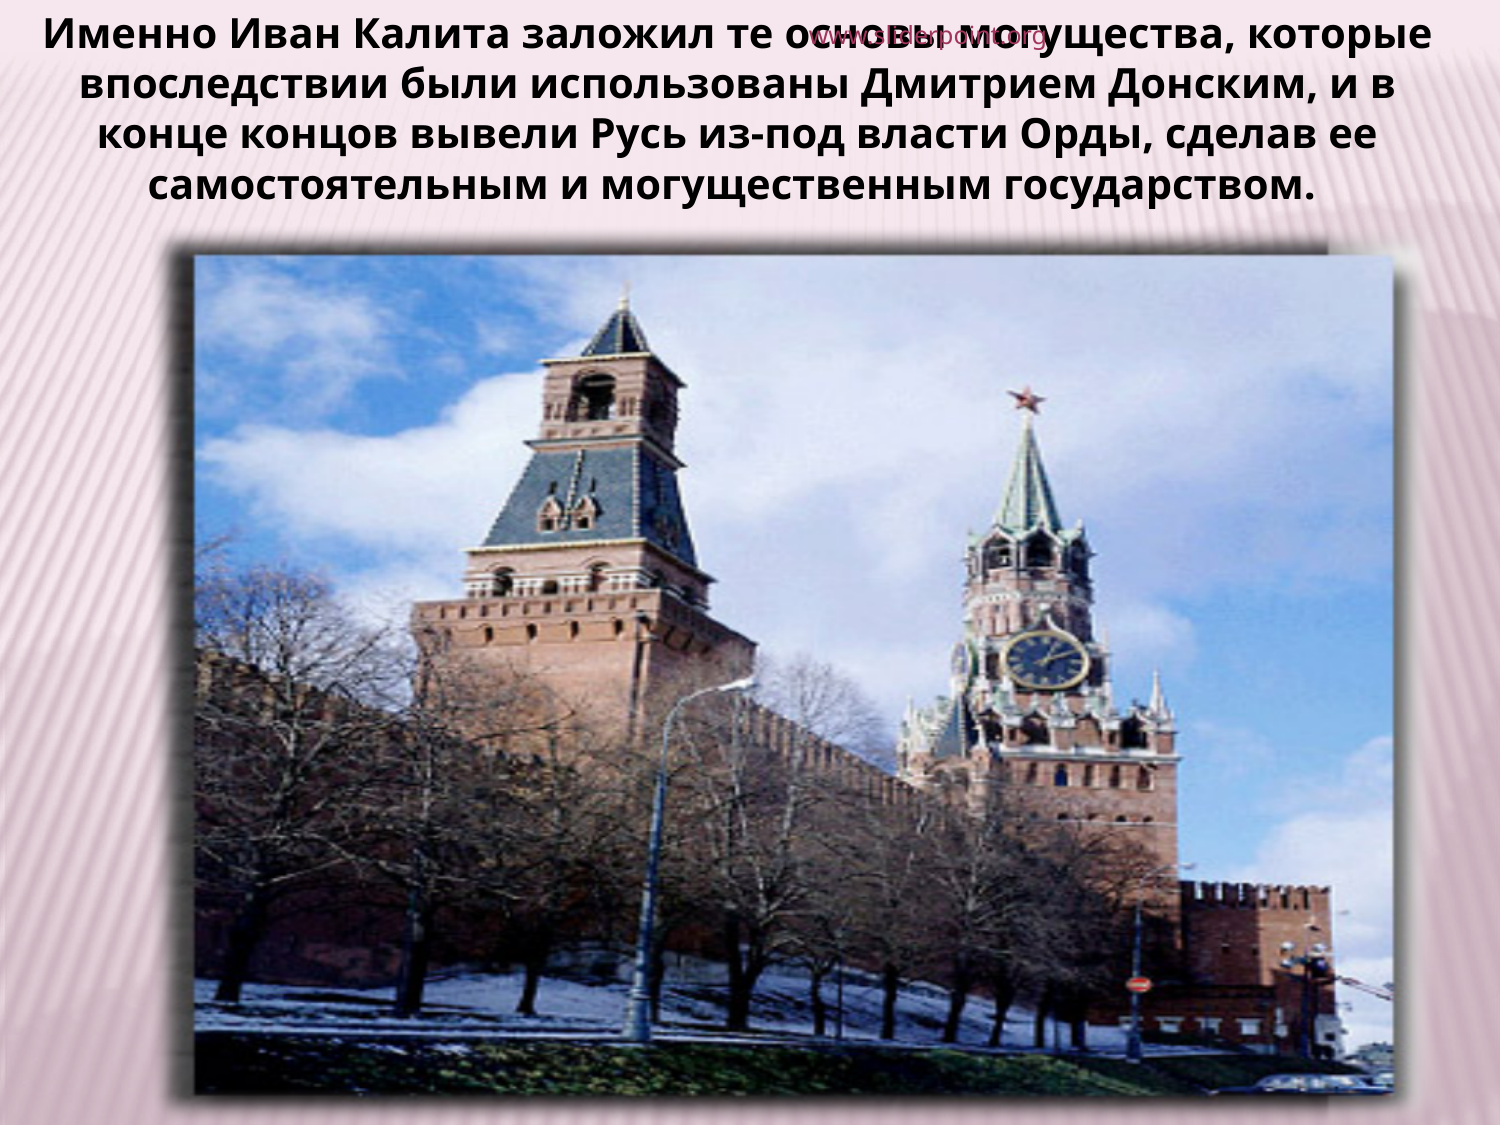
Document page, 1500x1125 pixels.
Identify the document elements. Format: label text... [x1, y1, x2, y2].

footer www.sliderpoint.org [512, 12, 1063, 60]
picture [149, 225, 1438, 1125]
text_box Именно Иван Калита заложил те основы могущества, которые впоследствии были использованы Дмитрием Донским, и в конце концов вывели Русь из-под власти Орды, сделав ее самостоятельным и могущественным государством. [0, 0, 1475, 215]
